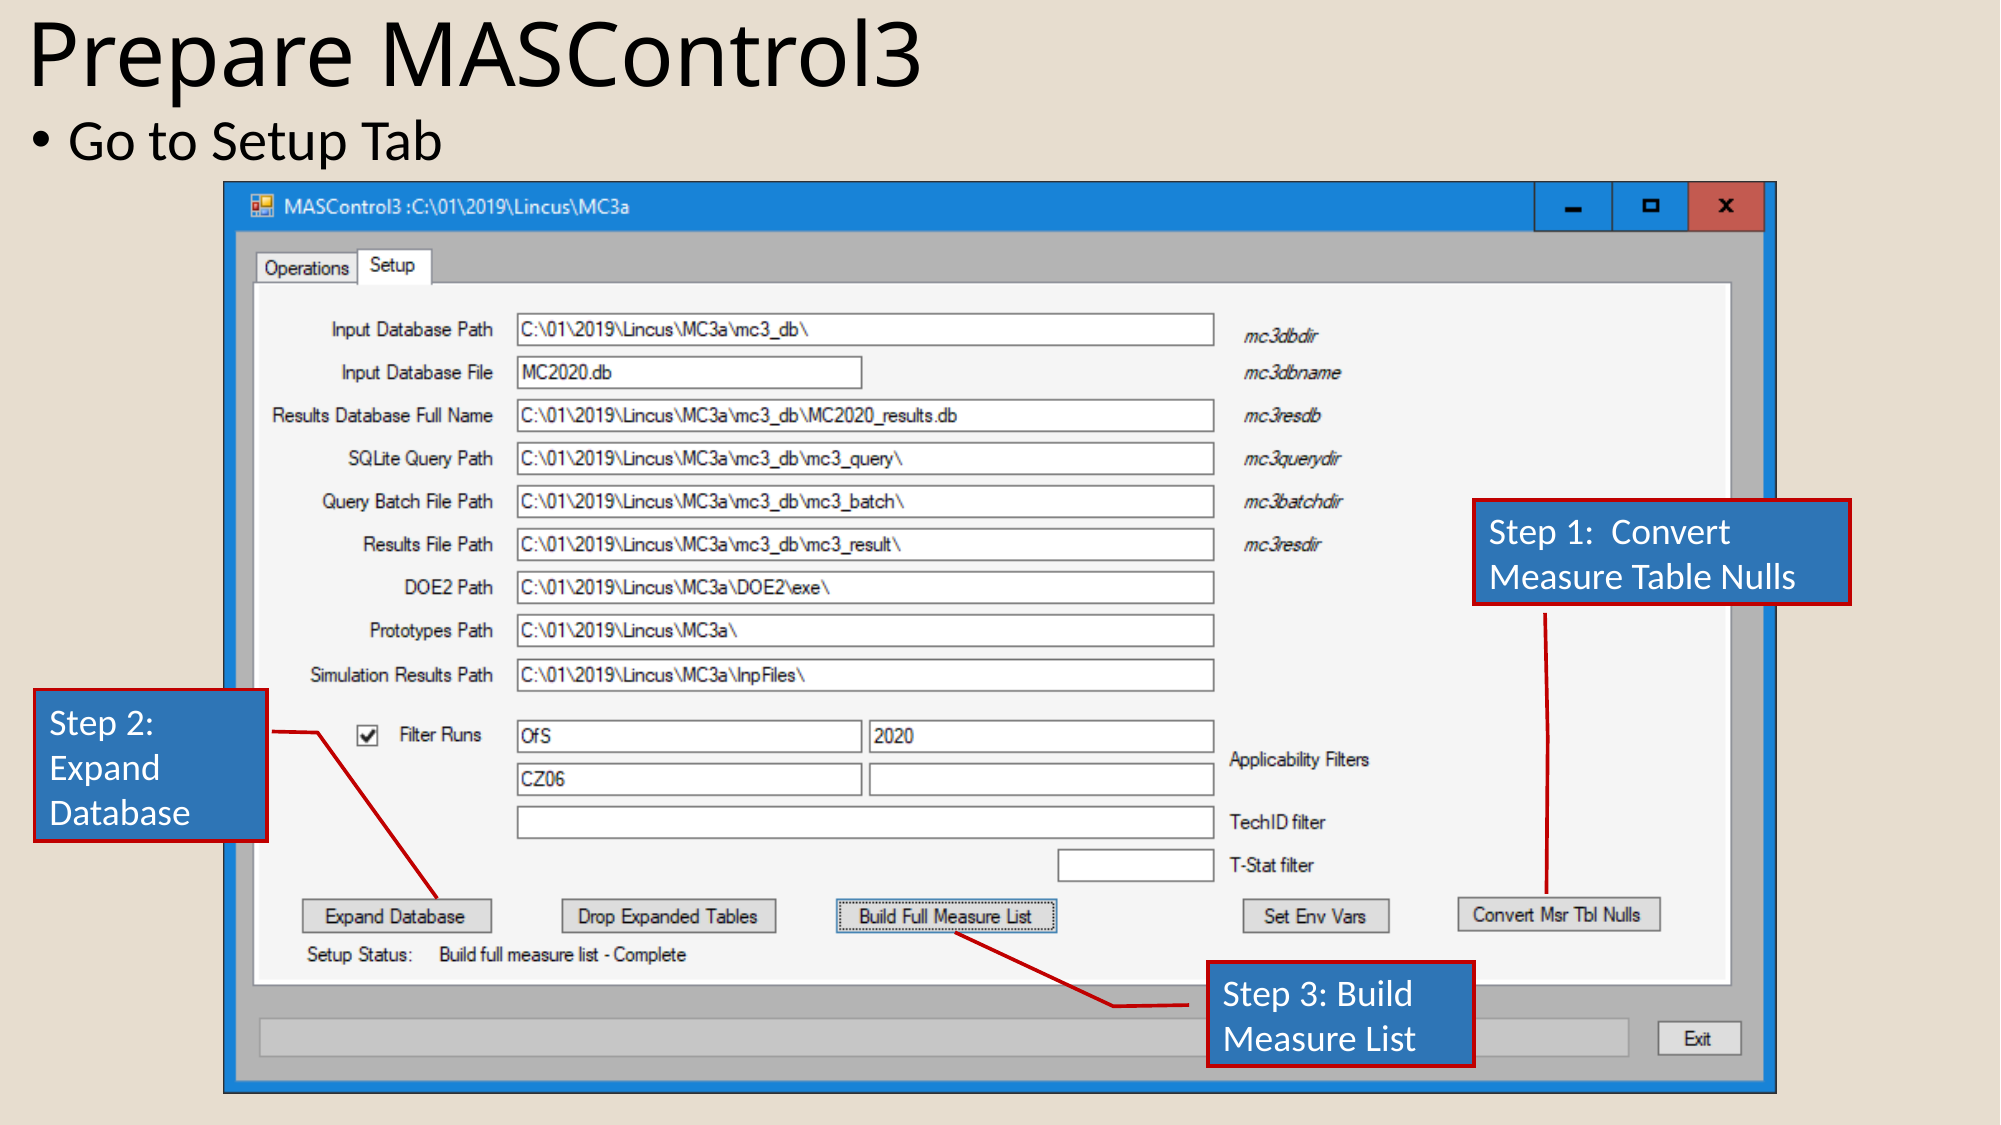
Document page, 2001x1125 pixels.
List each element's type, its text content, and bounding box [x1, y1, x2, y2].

text_box Step 2: Expand Database [34, 689, 223, 842]
text_box Step 1: Convert Measure Table Nulls [1777, 499, 1851, 605]
picture [223, 180, 1777, 1094]
list Go to Setup Tab [15, 103, 1475, 185]
title Prepare MASControl3 [11, 1, 966, 114]
